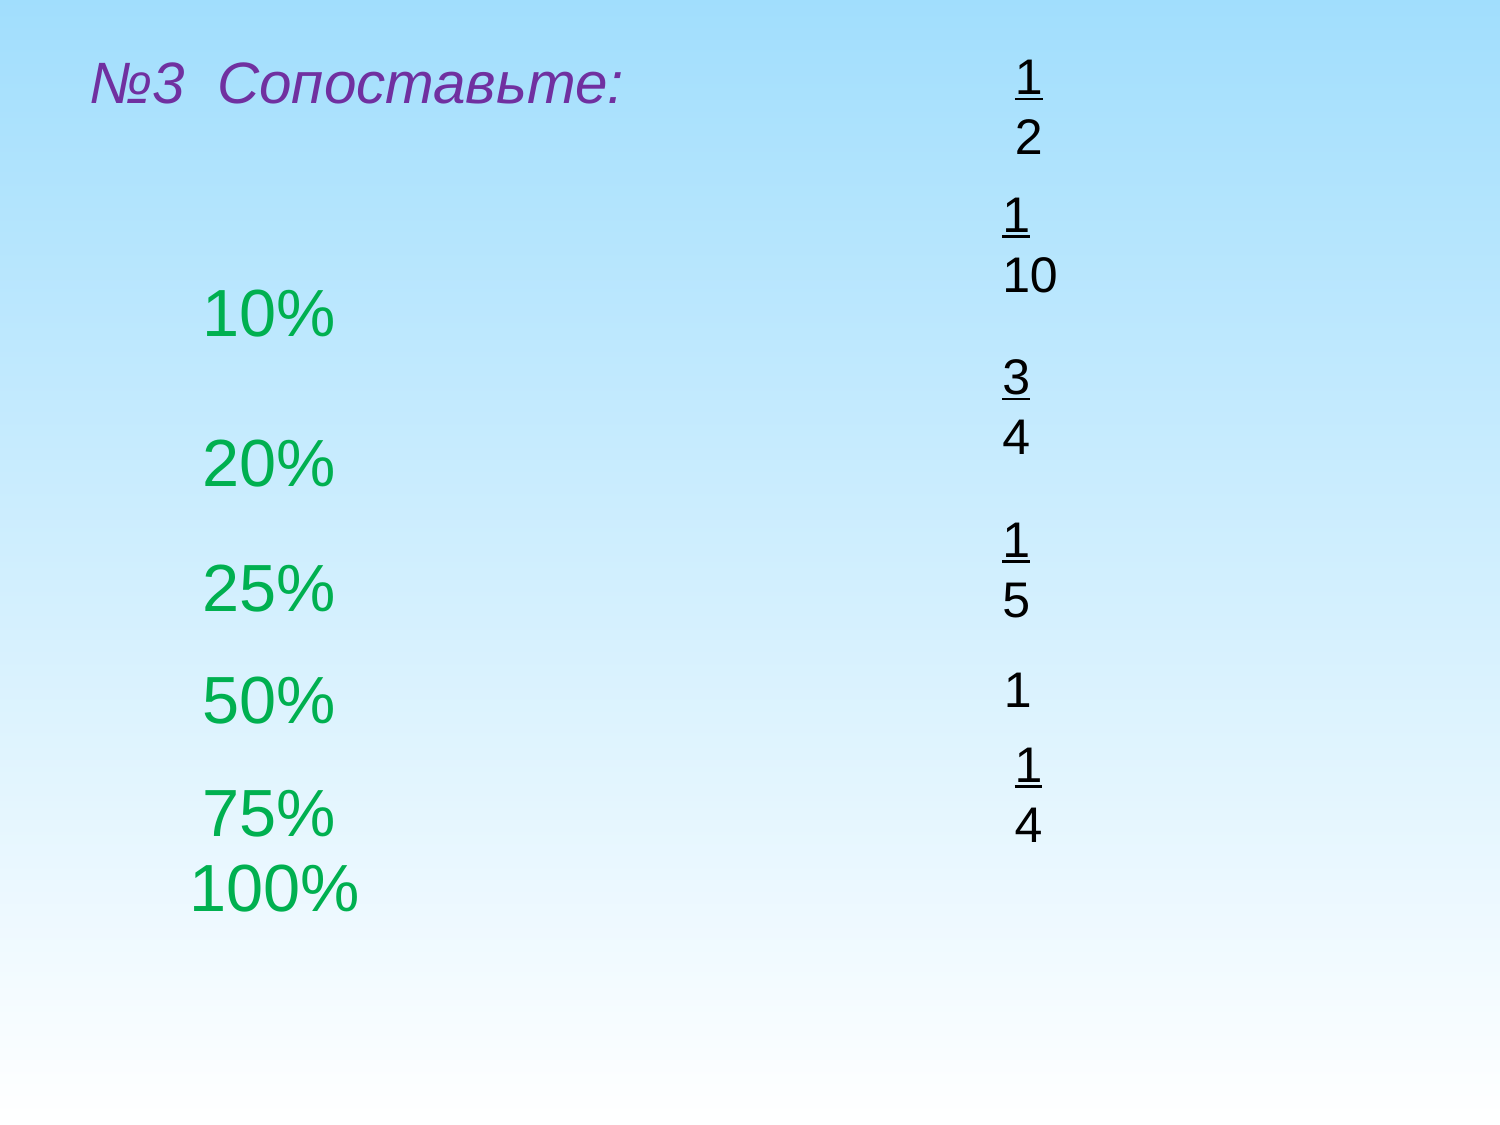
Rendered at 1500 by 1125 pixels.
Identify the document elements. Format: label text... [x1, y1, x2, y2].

text_box 12 [999, 37, 1050, 173]
text_box 75% [187, 762, 400, 938]
text_box 1 10 [987, 174, 1088, 310]
text_box 50% [187, 649, 400, 762]
text_box 1 5 [987, 499, 1050, 635]
text_box 20% [187, 412, 400, 537]
text_box 10% [187, 262, 400, 412]
text_box 1 [974, 649, 1063, 725]
text_box 3 4 [987, 337, 1050, 473]
text_box 25% [187, 537, 400, 649]
text_box №3 Сопоставьте: [74, 37, 838, 123]
text_box 1 4 [999, 724, 1063, 860]
text_box 100% [174, 837, 388, 1013]
